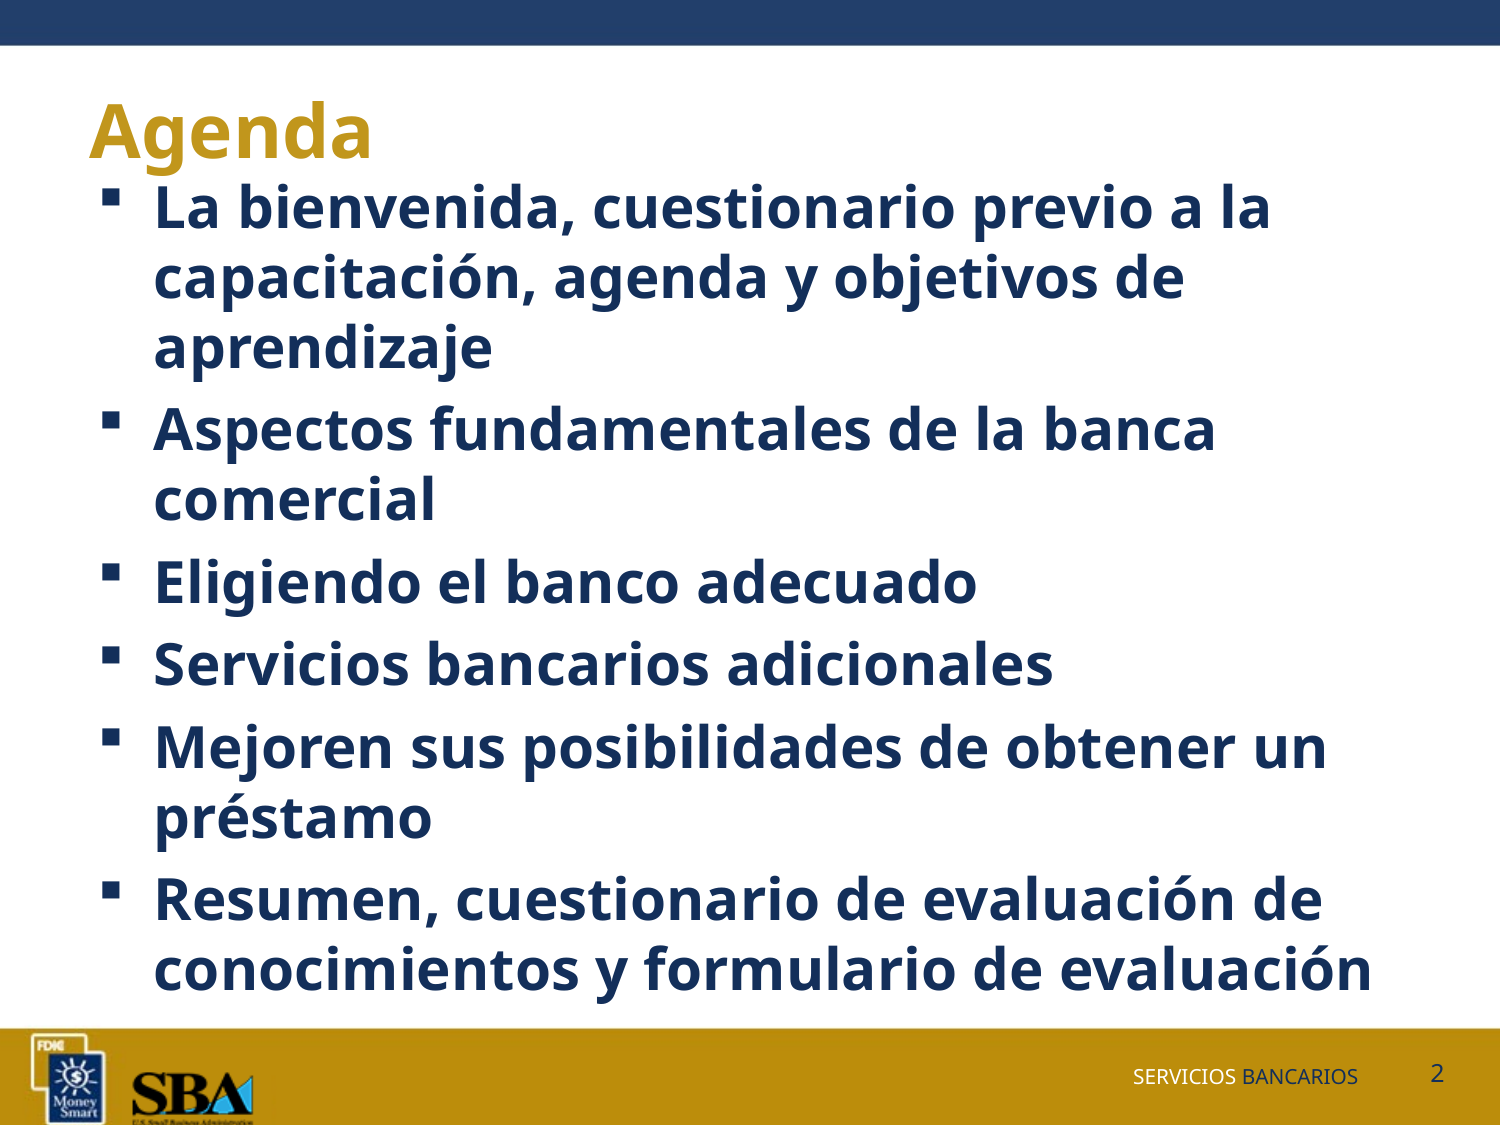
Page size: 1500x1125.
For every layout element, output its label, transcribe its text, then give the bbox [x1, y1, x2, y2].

list La bienvenida, cuestionario previo a la capacitación, agenda y objetivos de aprendizaje Aspectos fundamentales de la banca comercial Eligiendo el banco adecuado Servicios bancarios adicionales Mejoren sus posibilidades de obtener un préstamo Resumen, cuestionario de evaluación de conocimientos y formulario de evaluación [90, 162, 1425, 1010]
title Agenda [82, 76, 1432, 177]
picture [0, 0, 1500, 1125]
